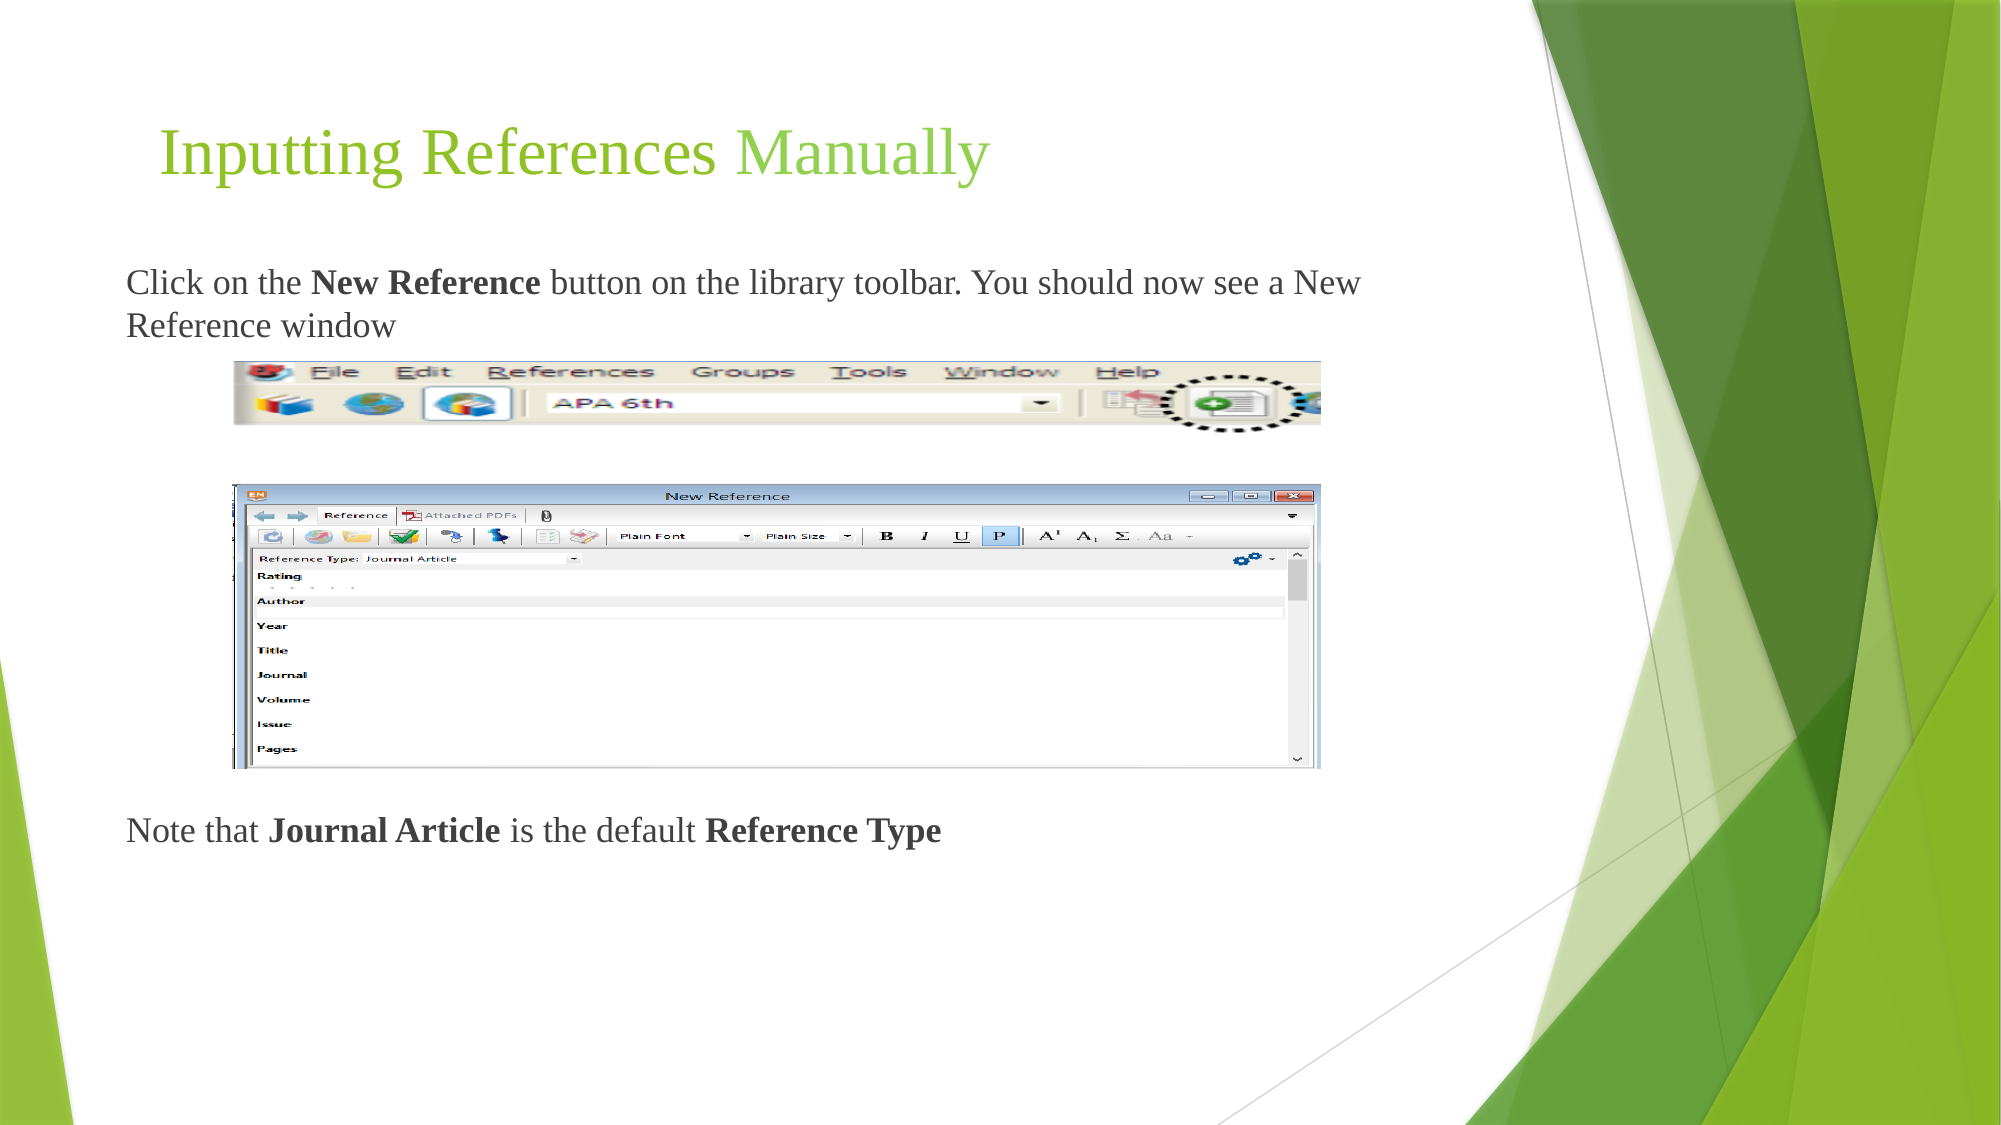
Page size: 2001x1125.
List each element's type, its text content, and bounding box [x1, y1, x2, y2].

list Click on the New Reference button on the library toolbar. You should now see a New Reference window Note that Journal Article is the default Reference Type [111, 251, 1522, 991]
title Inputting References Manually [111, 99, 1522, 251]
picture [231, 360, 1321, 459]
picture [231, 483, 1321, 770]
